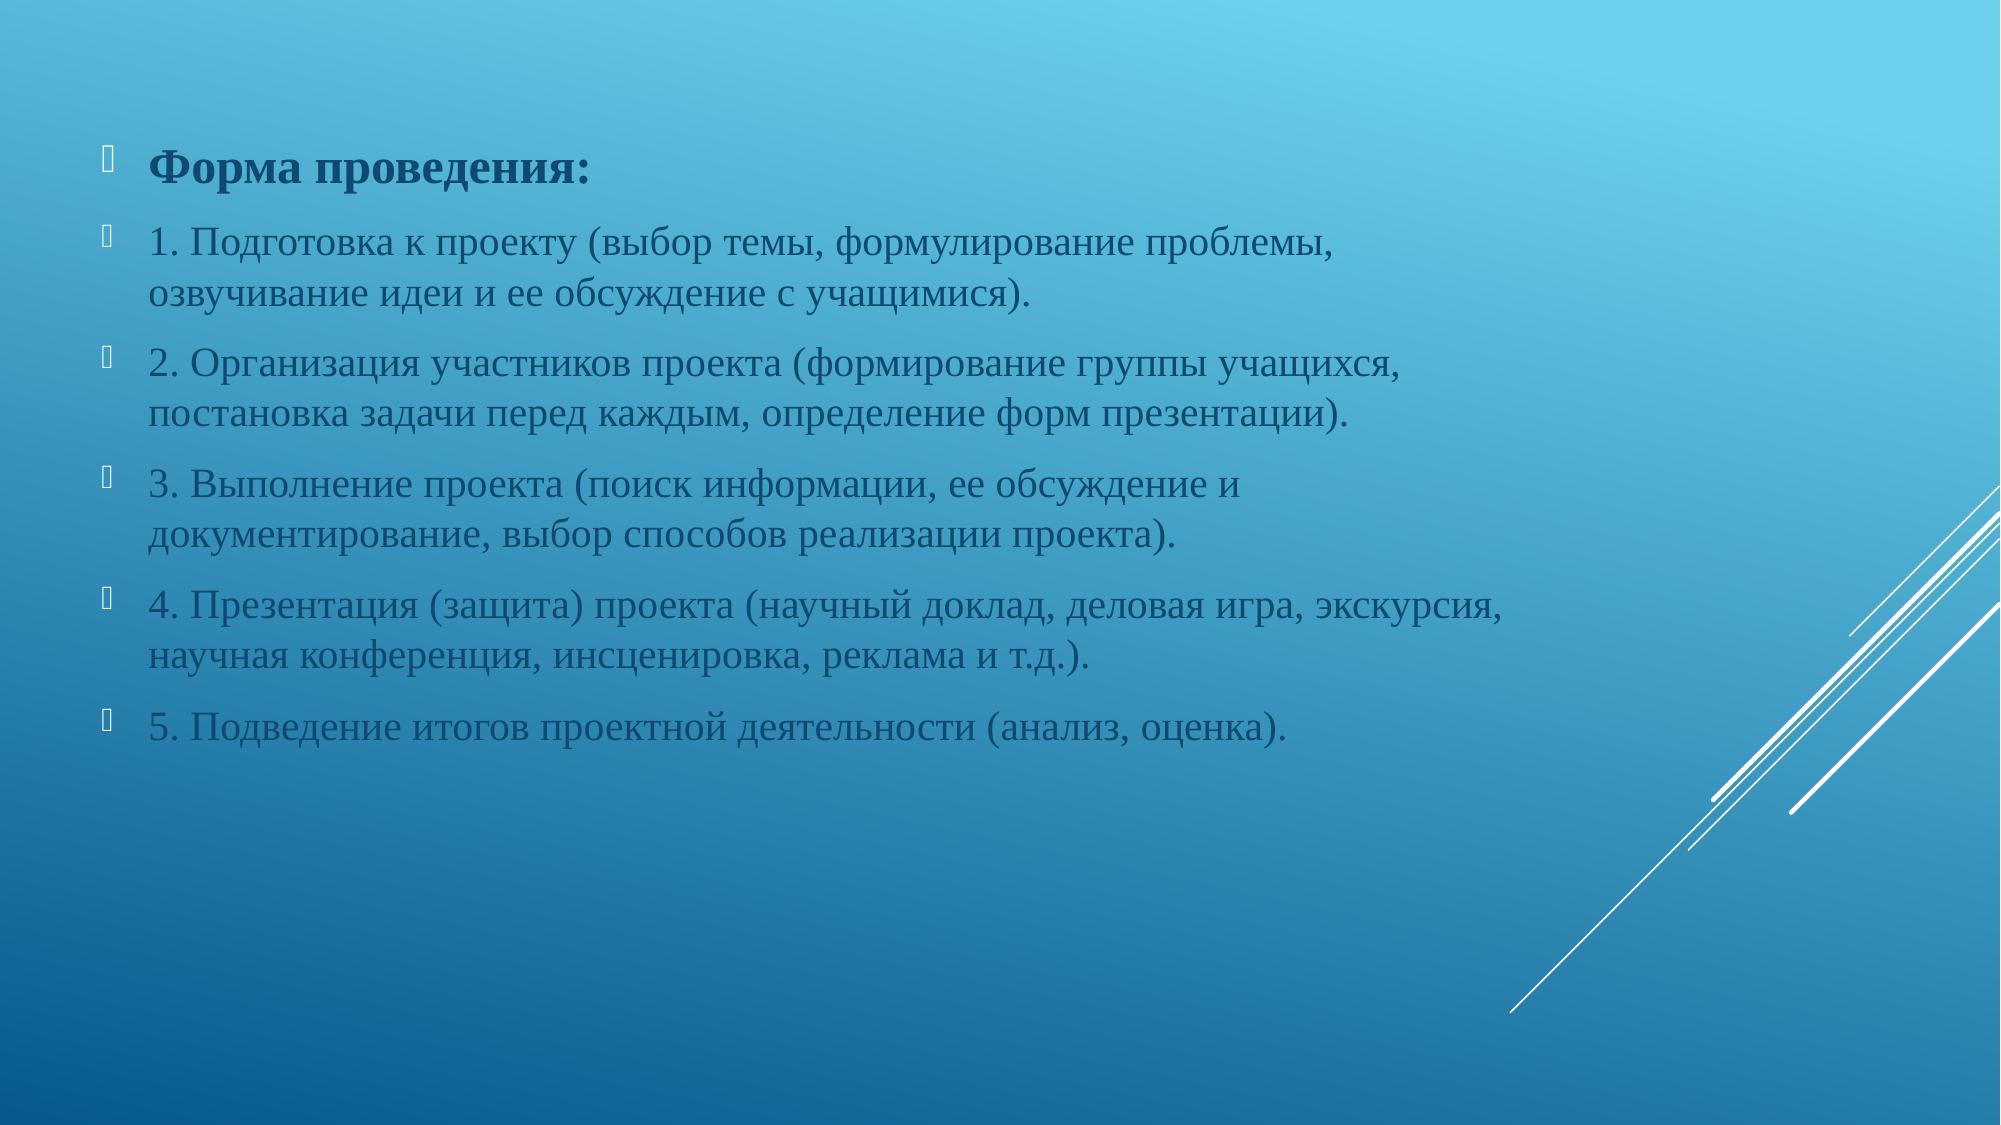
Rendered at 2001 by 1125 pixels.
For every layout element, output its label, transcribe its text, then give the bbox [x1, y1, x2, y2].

list Форма проведения: 1. Подготовка к проекту (выбор темы, формулирование проблемы, озвучивание идеи и ее обсуждение с учащимися). 2. Организация участников проекта (формирование группы учащихся, постановка задачи перед каждым, определение форм презентации). 3. Выполнение проекта (поиск информации, ее обсуждение и документирование, выбор способов реализации проекта). 4. Презентация (защита) проекта (научный доклад, деловая игра, экскурсия, научная конференция, инсценировка, реклама и т.д.). 5. Подведение итогов проектной деятельности (анализ, оценка). [86, 69, 1570, 883]
